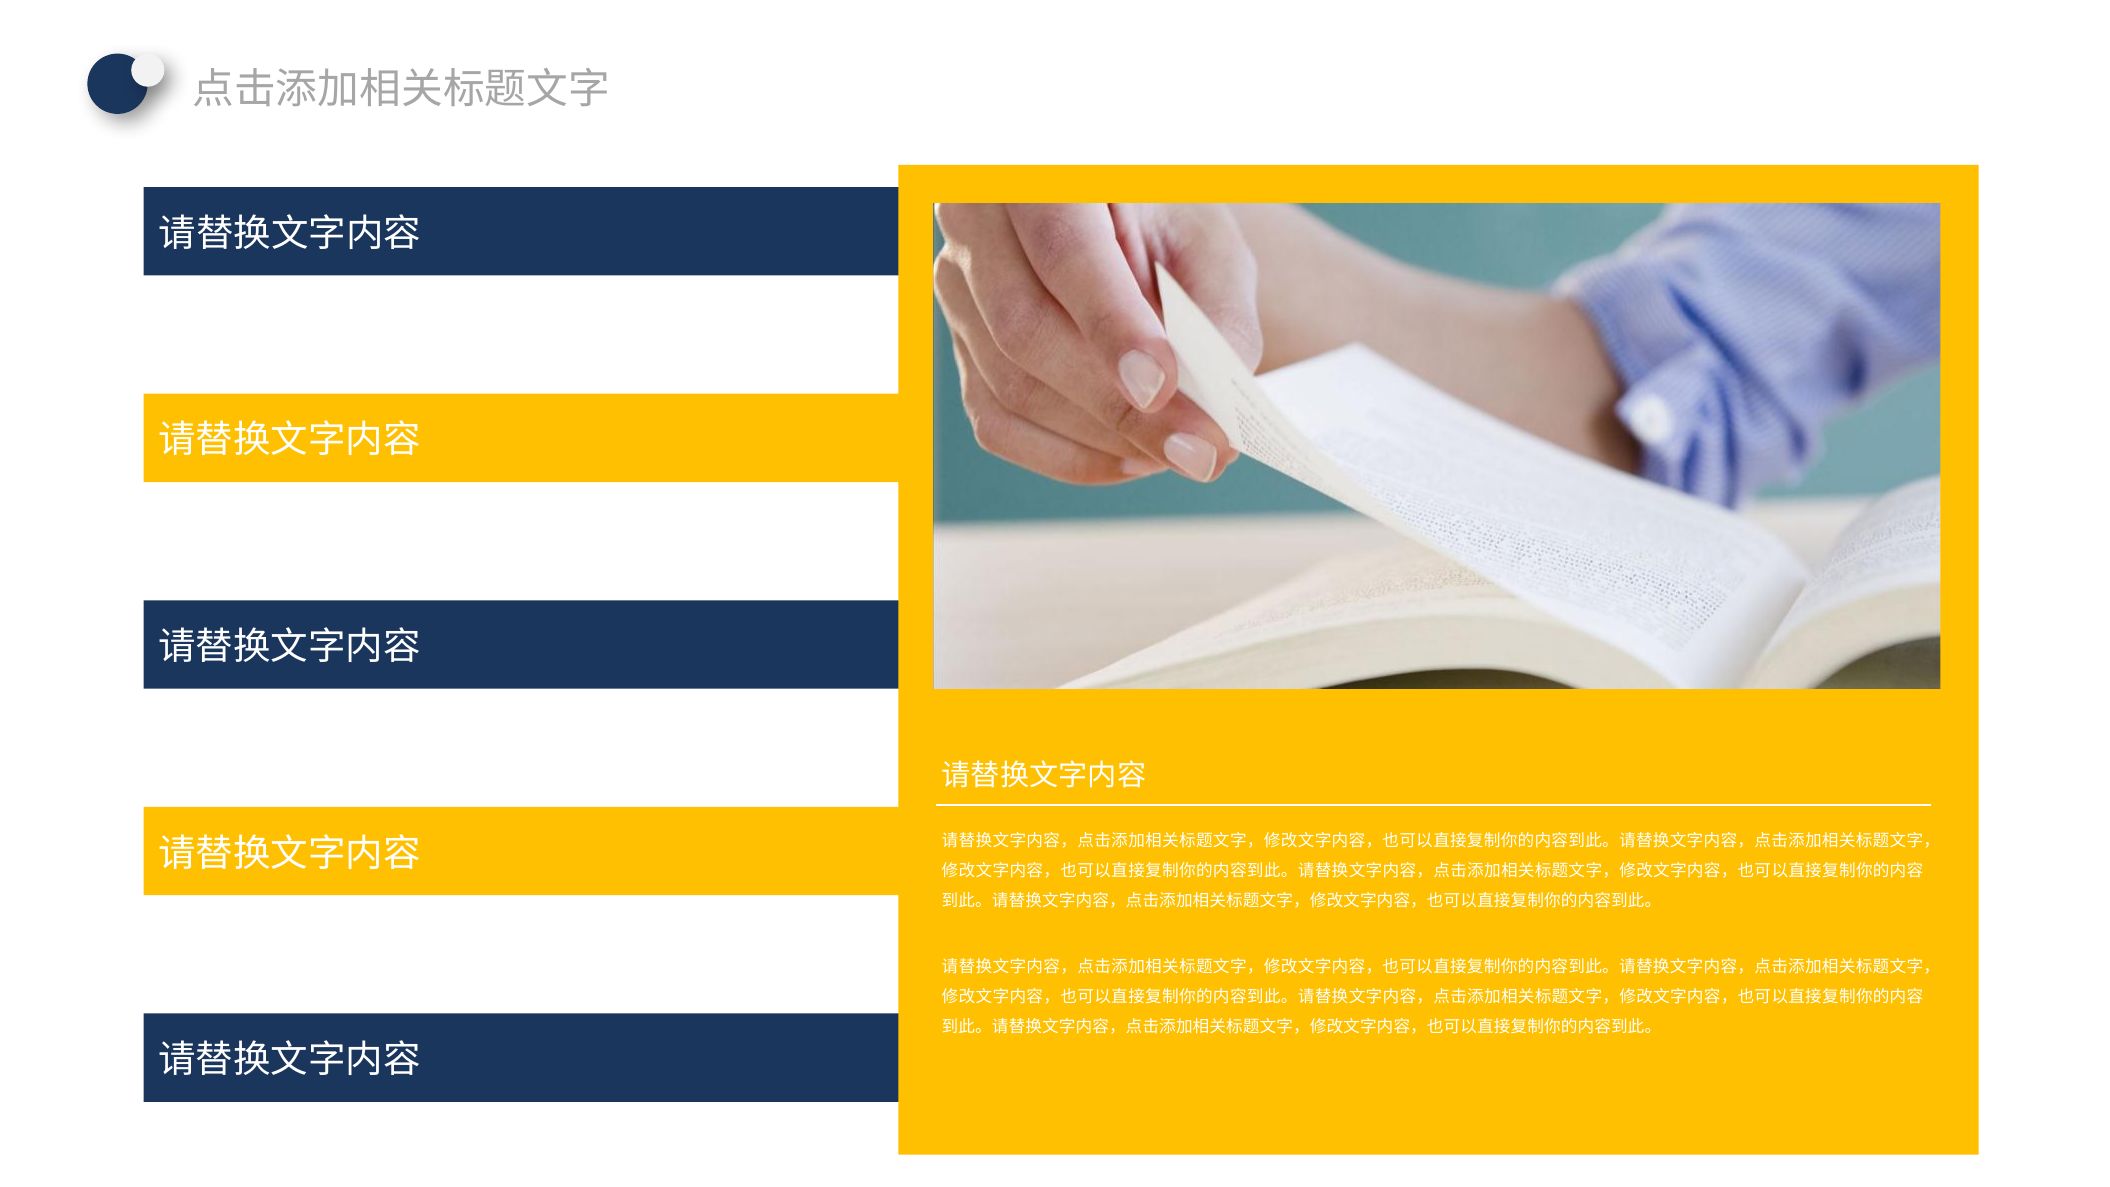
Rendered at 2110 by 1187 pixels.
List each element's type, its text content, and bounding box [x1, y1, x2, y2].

text_box [932, 202, 1942, 690]
text_box 请替换文字内容，点击添加相关标题文字，修改文字内容，也可以直接复制你的内容到此。请替换文字内容，点击添加相关标题文字，修改文字内容，也可以直接复制你的内容到此。请替换文字内容，点击添加相关标题文字，修改文字内容，也可以直接复制你的内容到此。请替换文字内容，点击添加相关标题文字，修改文字内容，也可以直接复制你的内容到此。 [925, 937, 1941, 1042]
text_box 请替换文字内容 [925, 748, 1231, 807]
text_box 请替换文字内容 [143, 1012, 897, 1103]
text_box 请替换文字内容 [143, 393, 897, 483]
text_box 点击添加相关标题文字 [176, 53, 680, 114]
text_box 请替换文字内容 [143, 186, 897, 276]
text_box [86, 52, 142, 115]
text_box 请替换文字内容，点击添加相关标题文字，修改文字内容，也可以直接复制你的内容到此。请替换文字内容，点击添加相关标题文字，修改文字内容，也可以直接复制你的内容到此。请替换文字内容，点击添加相关标题文字，修改文字内容，也可以直接复制你的内容到此。请替换文字内容，点击添加相关标题文字，修改文字内容，也可以直接复制你的内容到此。 [925, 812, 1941, 916]
text_box 请替换文字内容 [143, 806, 897, 896]
text_box 请替换文字内容 [143, 599, 897, 690]
text_box [130, 52, 166, 88]
text_box [897, 164, 1980, 1156]
